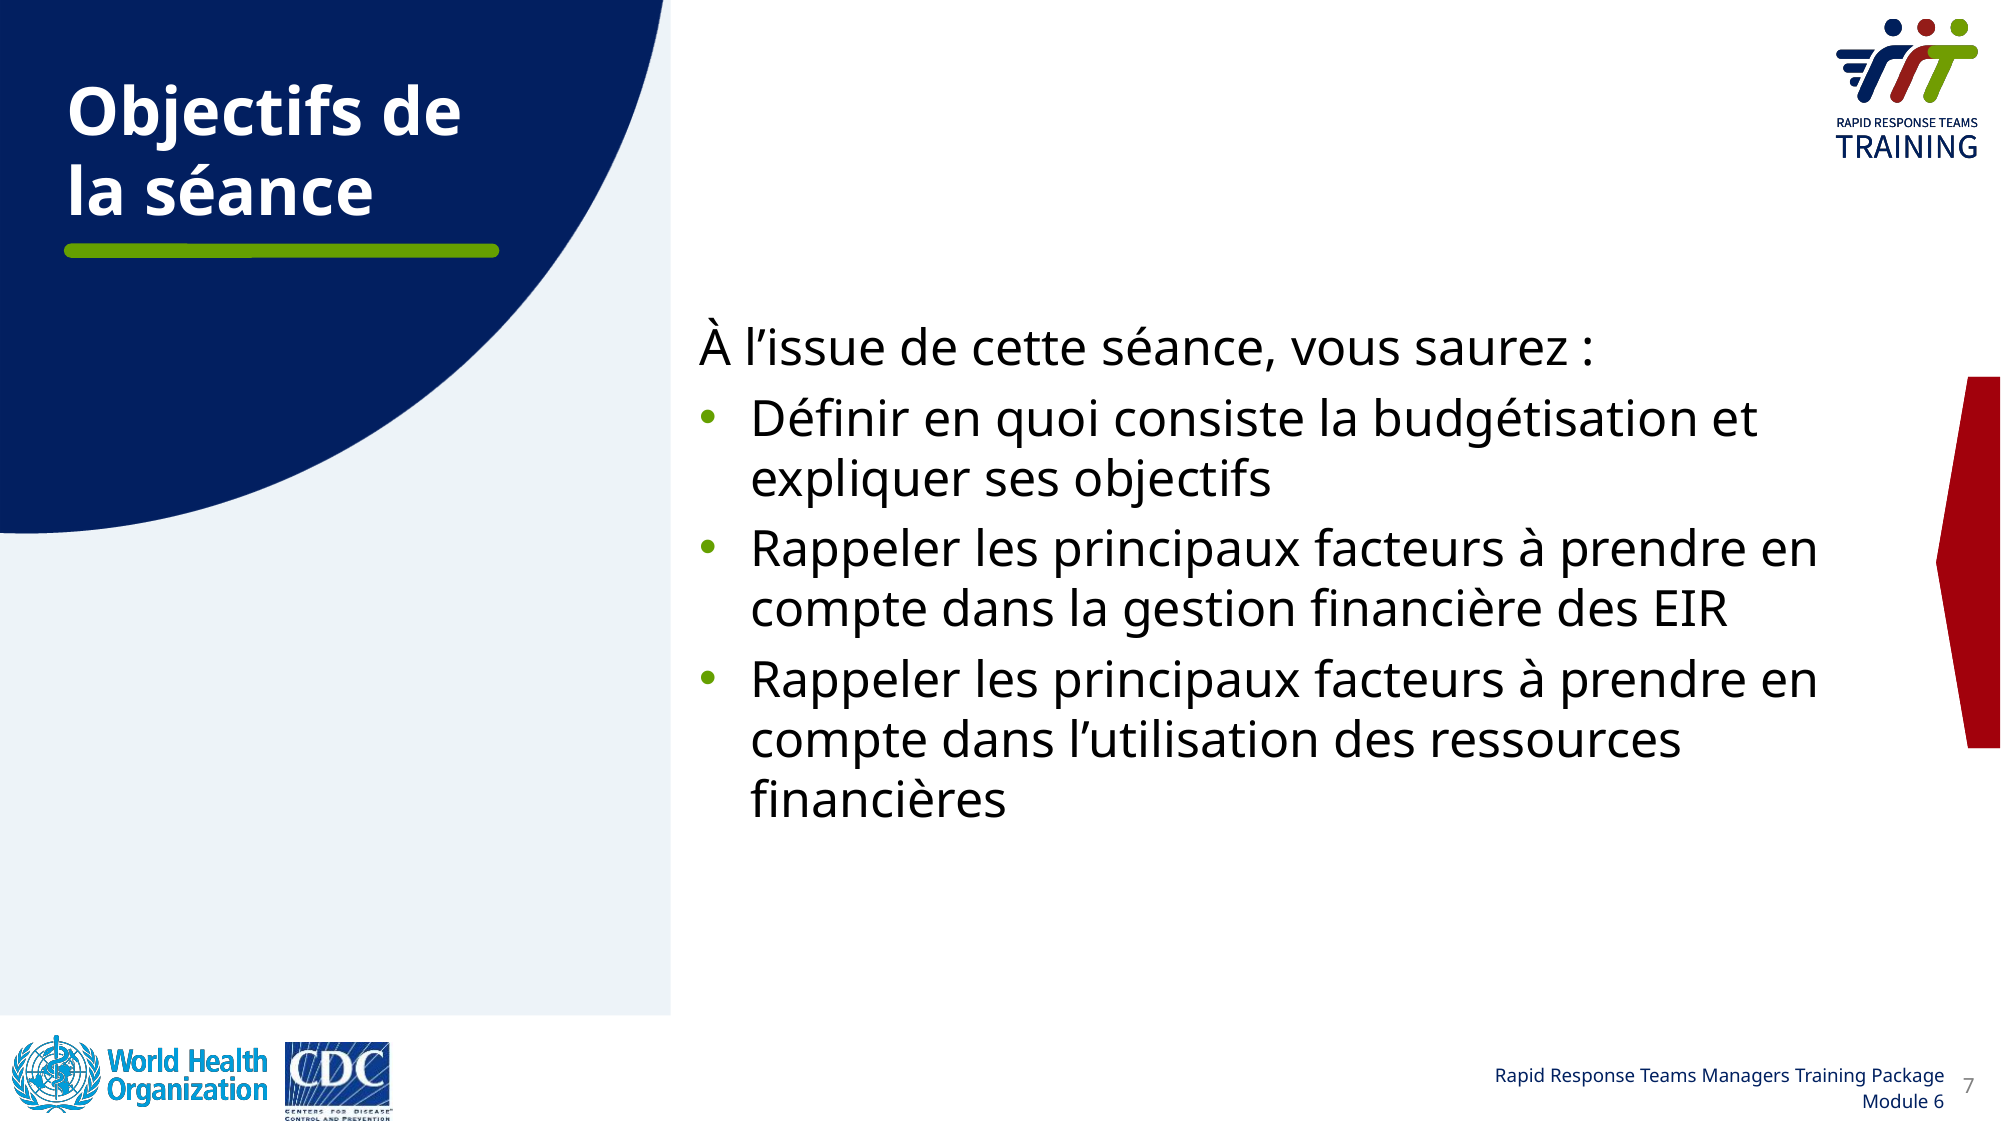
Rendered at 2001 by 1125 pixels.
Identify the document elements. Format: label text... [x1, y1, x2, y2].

picture [46, 1056, 54, 1062]
text_box Objectifs de la séance [59, 61, 531, 237]
picture [59, 1035, 267, 1113]
picture [71, 1053, 90, 1091]
picture [285, 1042, 393, 1121]
picture [40, 1062, 47, 1070]
picture [30, 1083, 37, 1091]
text_box À l’issue de cette séance, vous saurez : Définir en quoi consiste la budgétisation et expliquer ses objectifs Rappeler les principaux facteurs à prendre en compte dans la gestion financière des EIR Rappeler les principaux facteurs à prendre en compte dans l’utilisation des ressources financières [692, 308, 1869, 835]
picture [50, 1108, 62, 1113]
picture [24, 1054, 36, 1087]
text_box [1936, 376, 2000, 749]
picture [12, 1035, 54, 1068]
picture [12, 1083, 48, 1113]
picture [36, 1088, 78, 1105]
slide_number 7 [1948, 1065, 1995, 1118]
picture [0, 0, 670, 538]
picture [34, 1054, 43, 1078]
picture [22, 1062, 26, 1077]
picture [1835, 19, 1978, 167]
